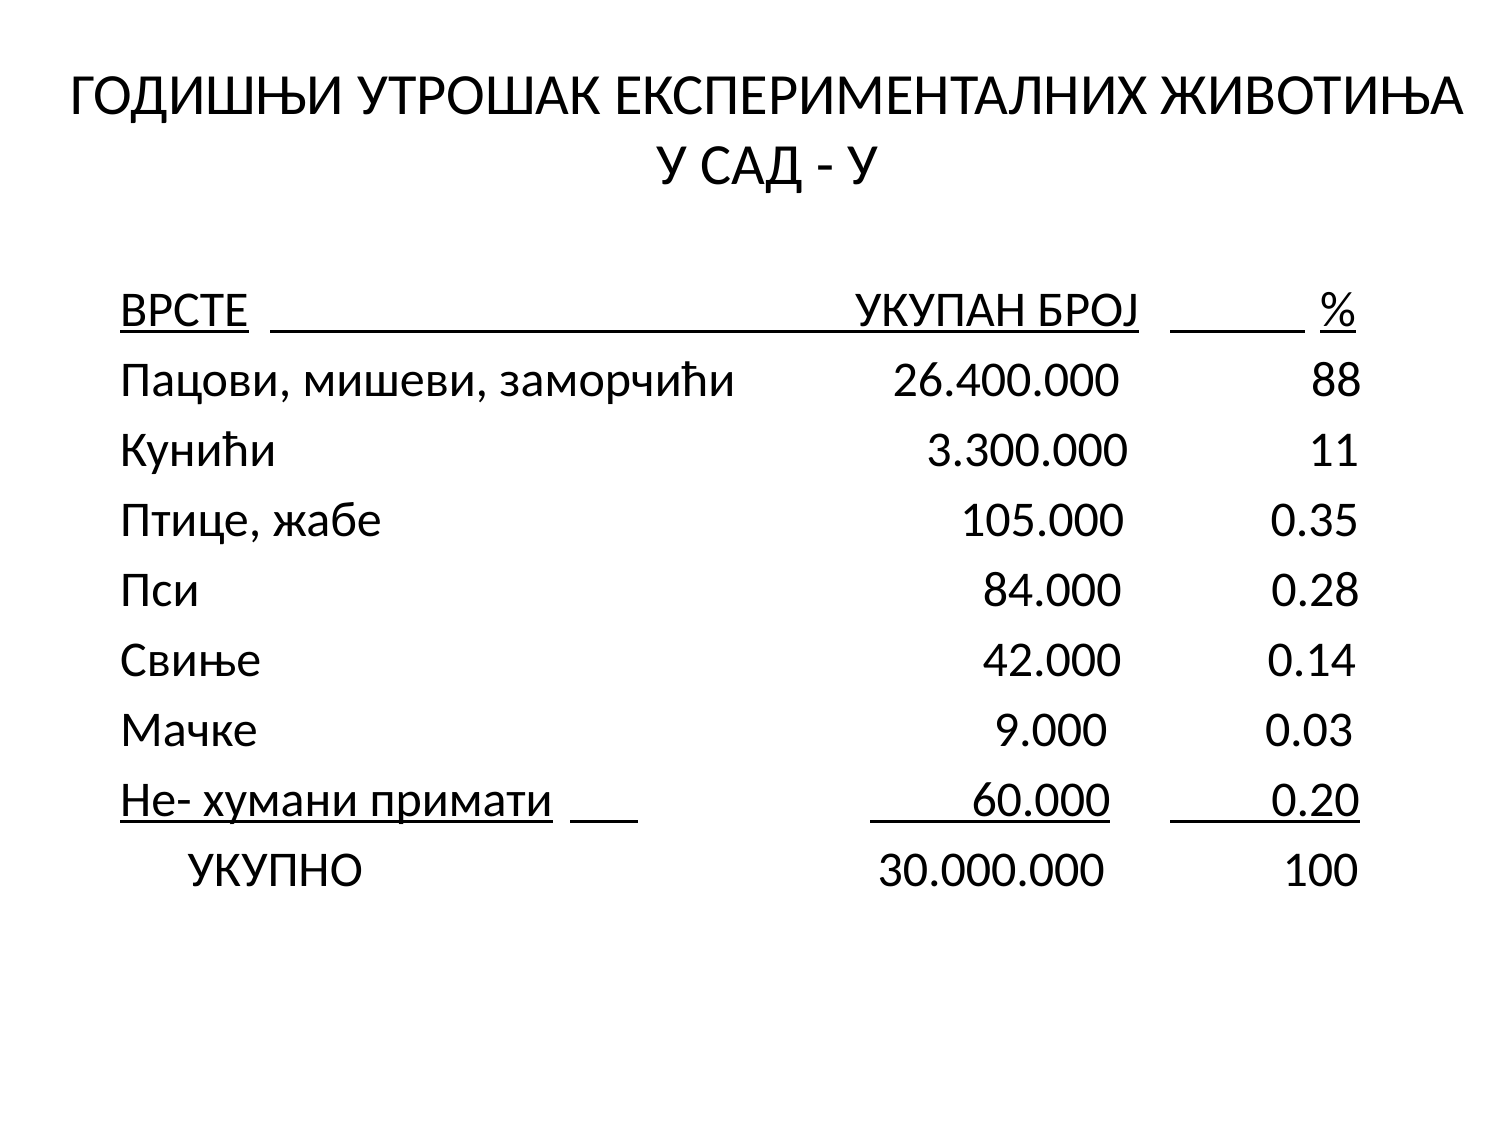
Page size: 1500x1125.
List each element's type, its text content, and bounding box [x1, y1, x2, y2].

title ГОДИШЊИ УТРОШАК ЕКСПЕРИМЕНТАЛНИХ ЖИВОТИЊА У САД - У [35, 35, 1500, 218]
text_box ВРСТЕ УКУПАН БРОЈ % Пацови, мишеви, заморчићи 26.400.000 88 Кунићи 3.300.000 11 Птице, жабе 105.000 0.35 Пси 84.000 0.28 Свиње 42.000 0.14 Мачке 9.000 0.03 Не- хумани примати 60.000 0.20 УКУПНО 30.000.000 100 [105, 269, 1398, 973]
